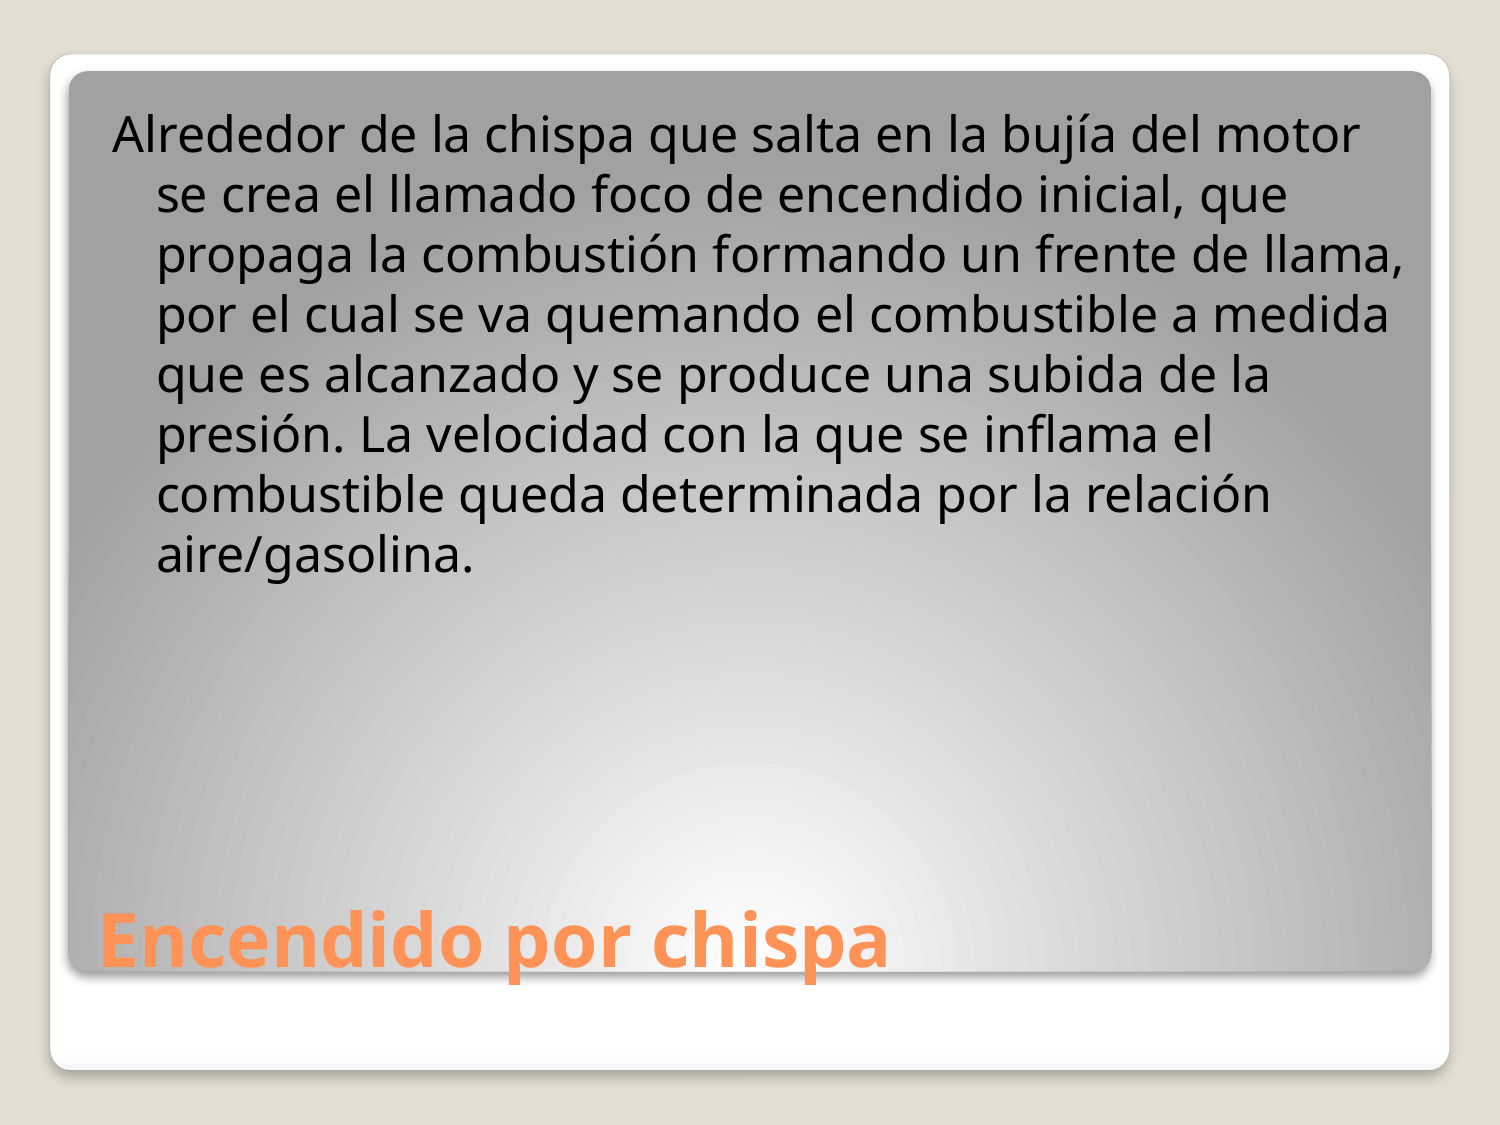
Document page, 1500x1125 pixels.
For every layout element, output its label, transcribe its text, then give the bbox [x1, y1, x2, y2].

title Encendido por chispa [82, 817, 1425, 990]
list Alrededor de la chispa que salta en la bujía del motor se crea el llamado foco de encendido inicial, que propaga la combustión formando un frente de llama, por el cual se va quemando el combustible a medida que es alcanzado y se produce una subida de la presión. La velocidad con la que se inflama el combustible queda determinada por la relación aire/gasolina. [82, 86, 1425, 774]
